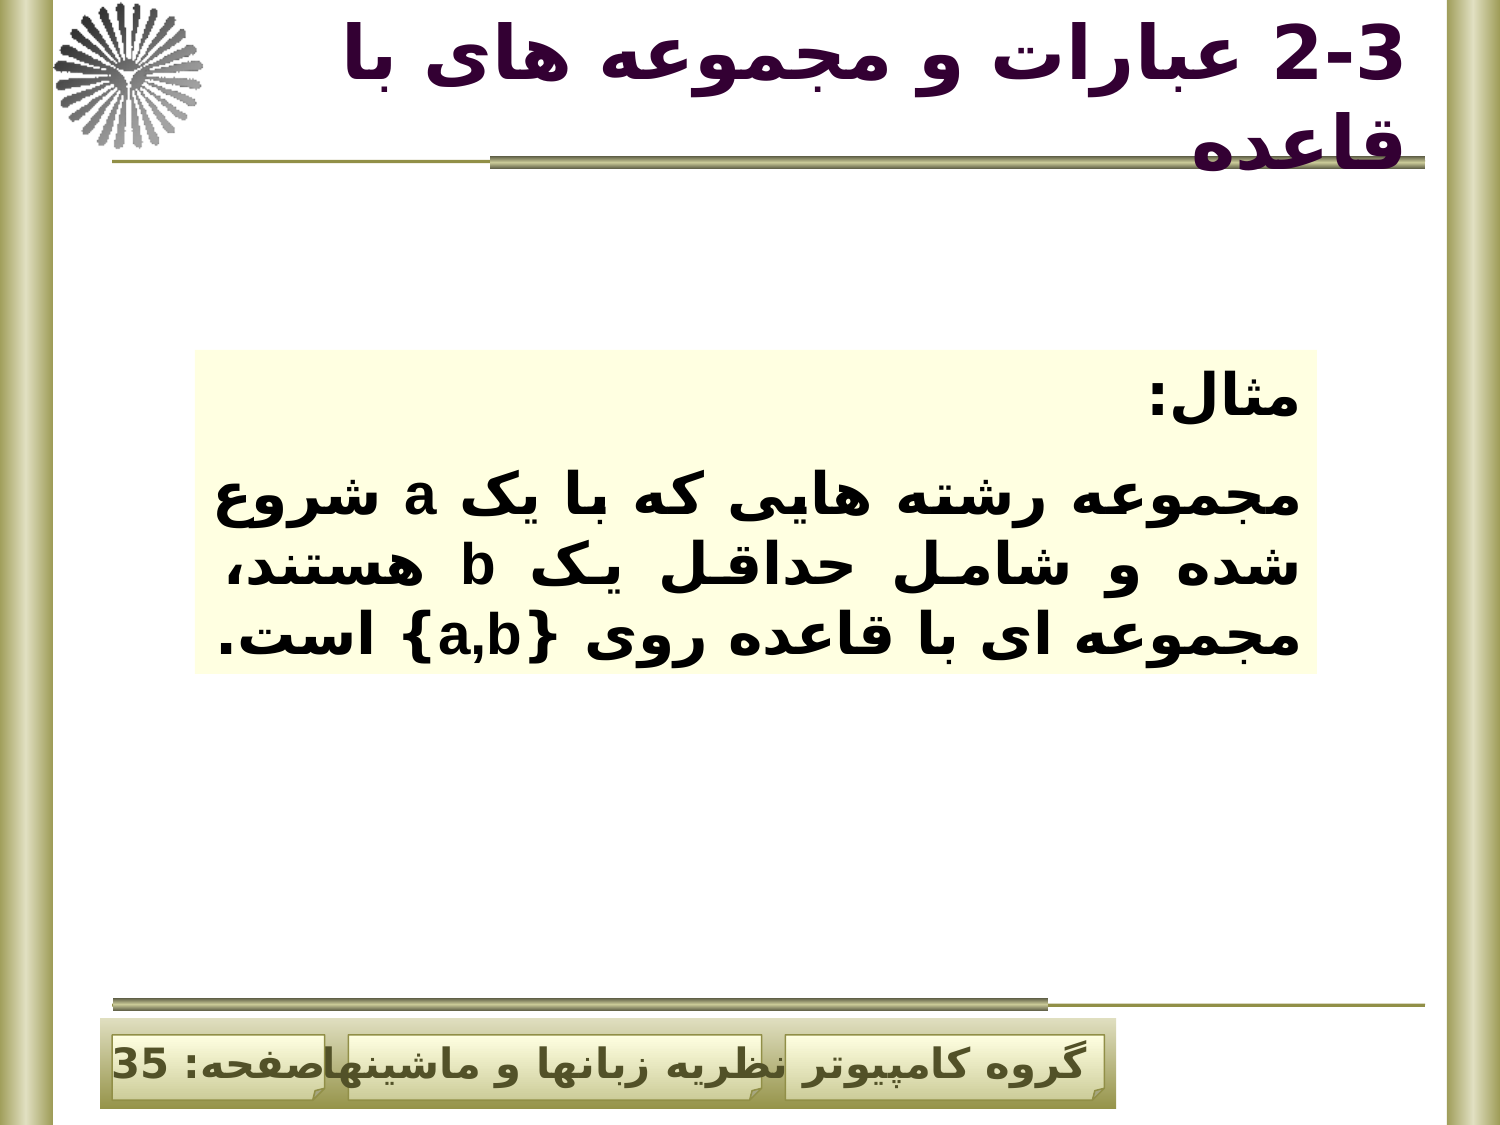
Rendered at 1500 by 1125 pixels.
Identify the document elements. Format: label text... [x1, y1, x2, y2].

text_box مثال: مجموعه رشته هایی که با یک a شروع شده و شامل حداقل یک b هستند، مجموعه ای با قاعده روی {a,b} است. [194, 349, 1317, 674]
title 2-3 عبارات و مجموعه های با قاعده [147, 42, 1423, 147]
